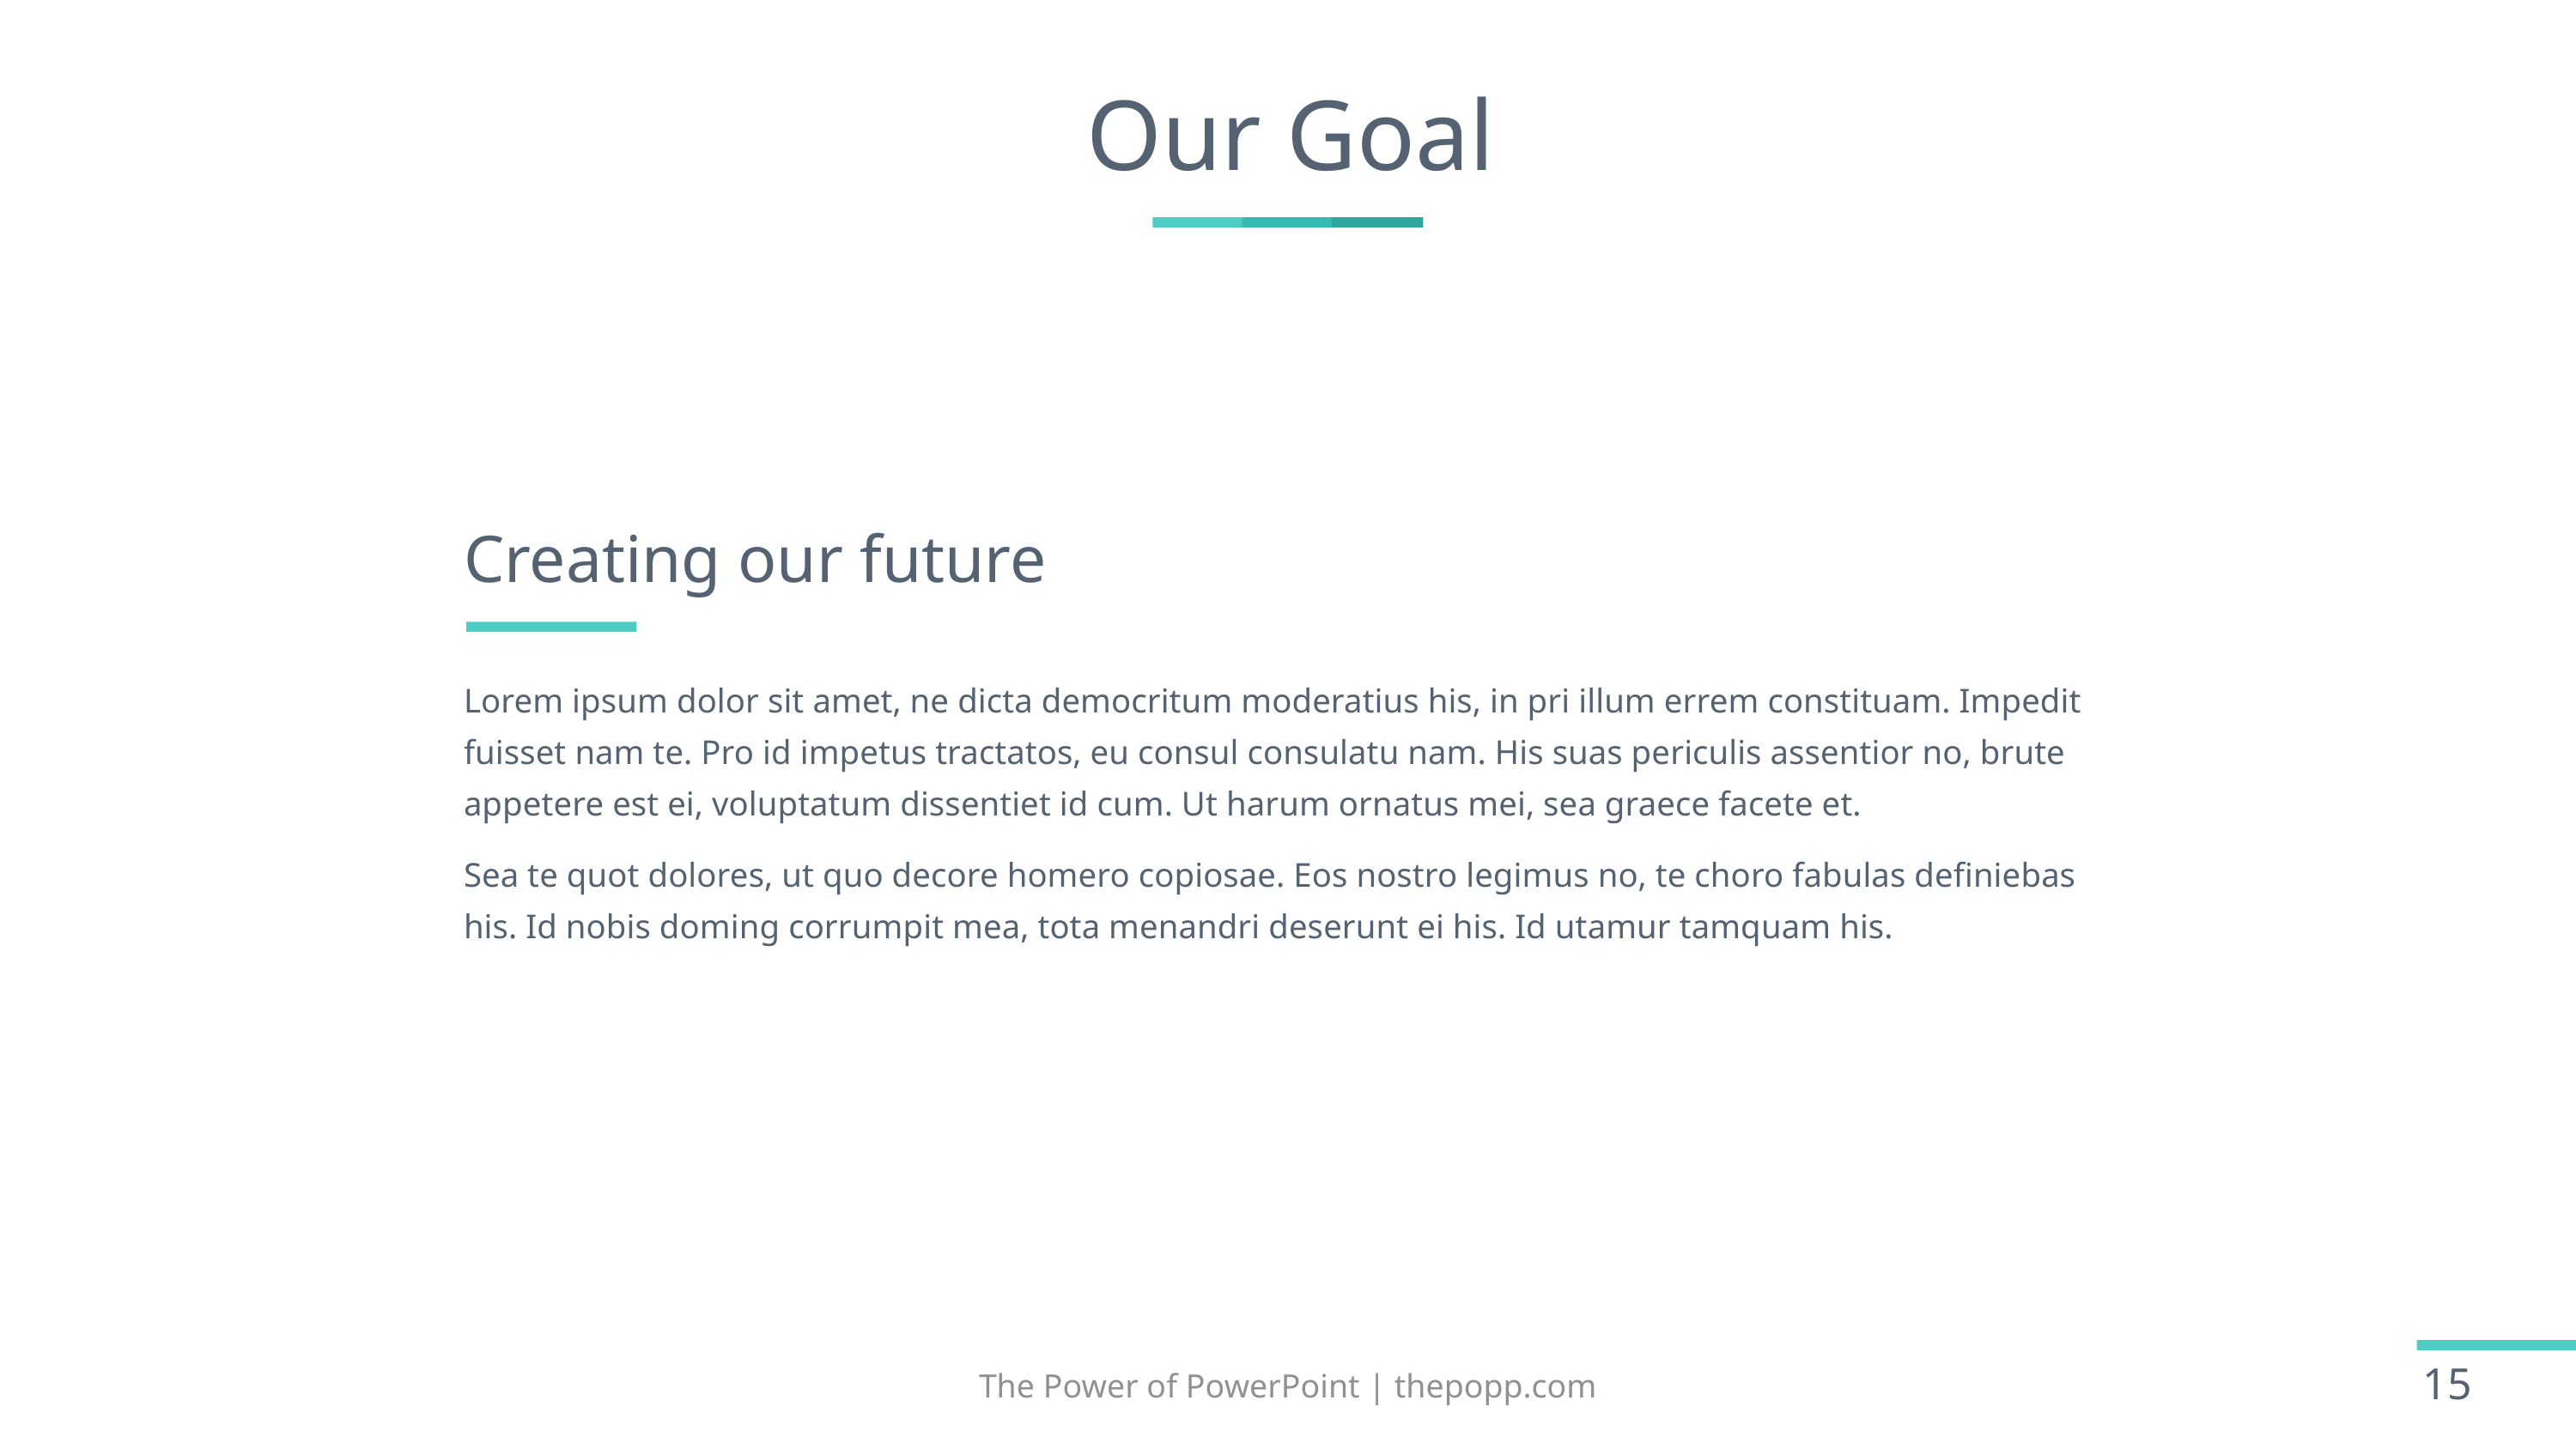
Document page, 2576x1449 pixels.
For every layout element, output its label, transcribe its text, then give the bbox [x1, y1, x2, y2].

list Lorem ipsum dolor sit amet, ne dicta democritum moderatius his, in pri illum errem constituam. Impedit fuisset nam te. Pro id impetus tractatos, eu consul consulatu nam. His suas periculis assentior no, brute appetere est ei, voluptatum dissentiet id cum. Ut harum ornatus mei, sea graece facete et. Sea te quot dolores, ut quo decore homero copiosae. Eos nostro legimus no, te choro fabulas definiebas his. Id nobis doming corrumpit mea, tota menandri deserunt ei his. Id utamur tamquam his. [451, 661, 2125, 995]
slide_number 15 [2409, 1351, 2576, 1421]
list Creating our future [451, 504, 2125, 609]
title Our Goal [69, 49, 2512, 230]
footer The Power of PowerPoint | thepopp.com [853, 1349, 1723, 1427]
